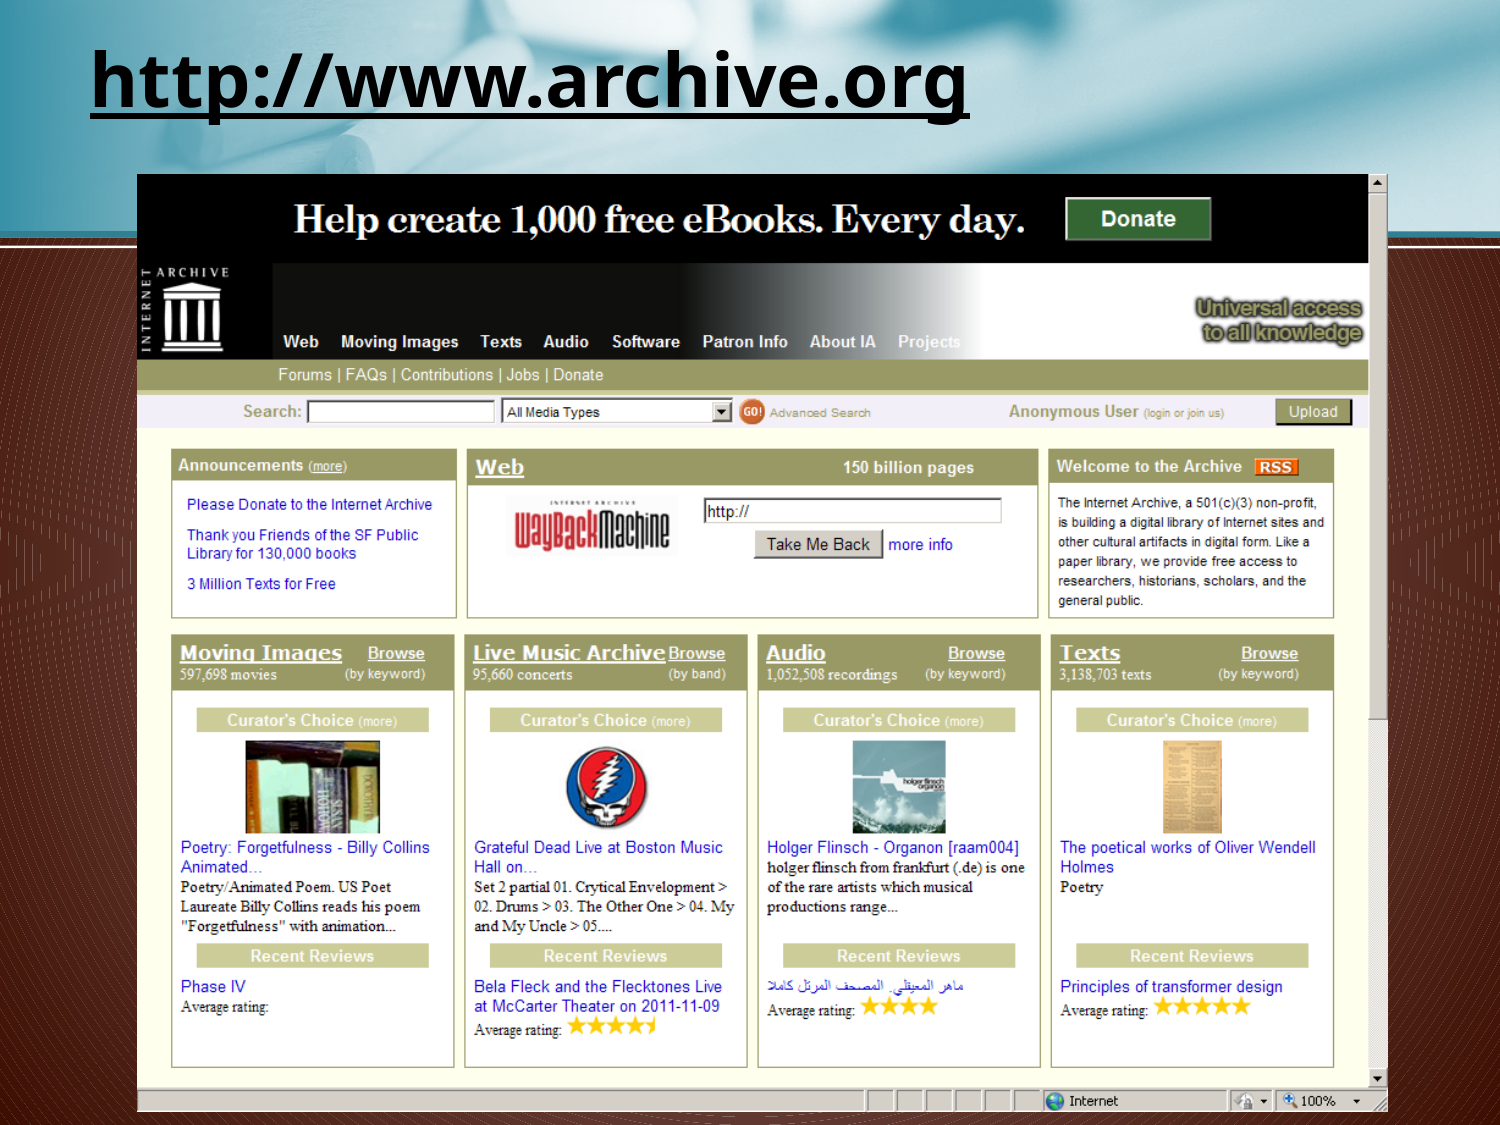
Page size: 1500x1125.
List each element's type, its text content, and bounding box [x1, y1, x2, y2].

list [137, 174, 1388, 1112]
title http://www.archive.org [75, 24, 1425, 233]
